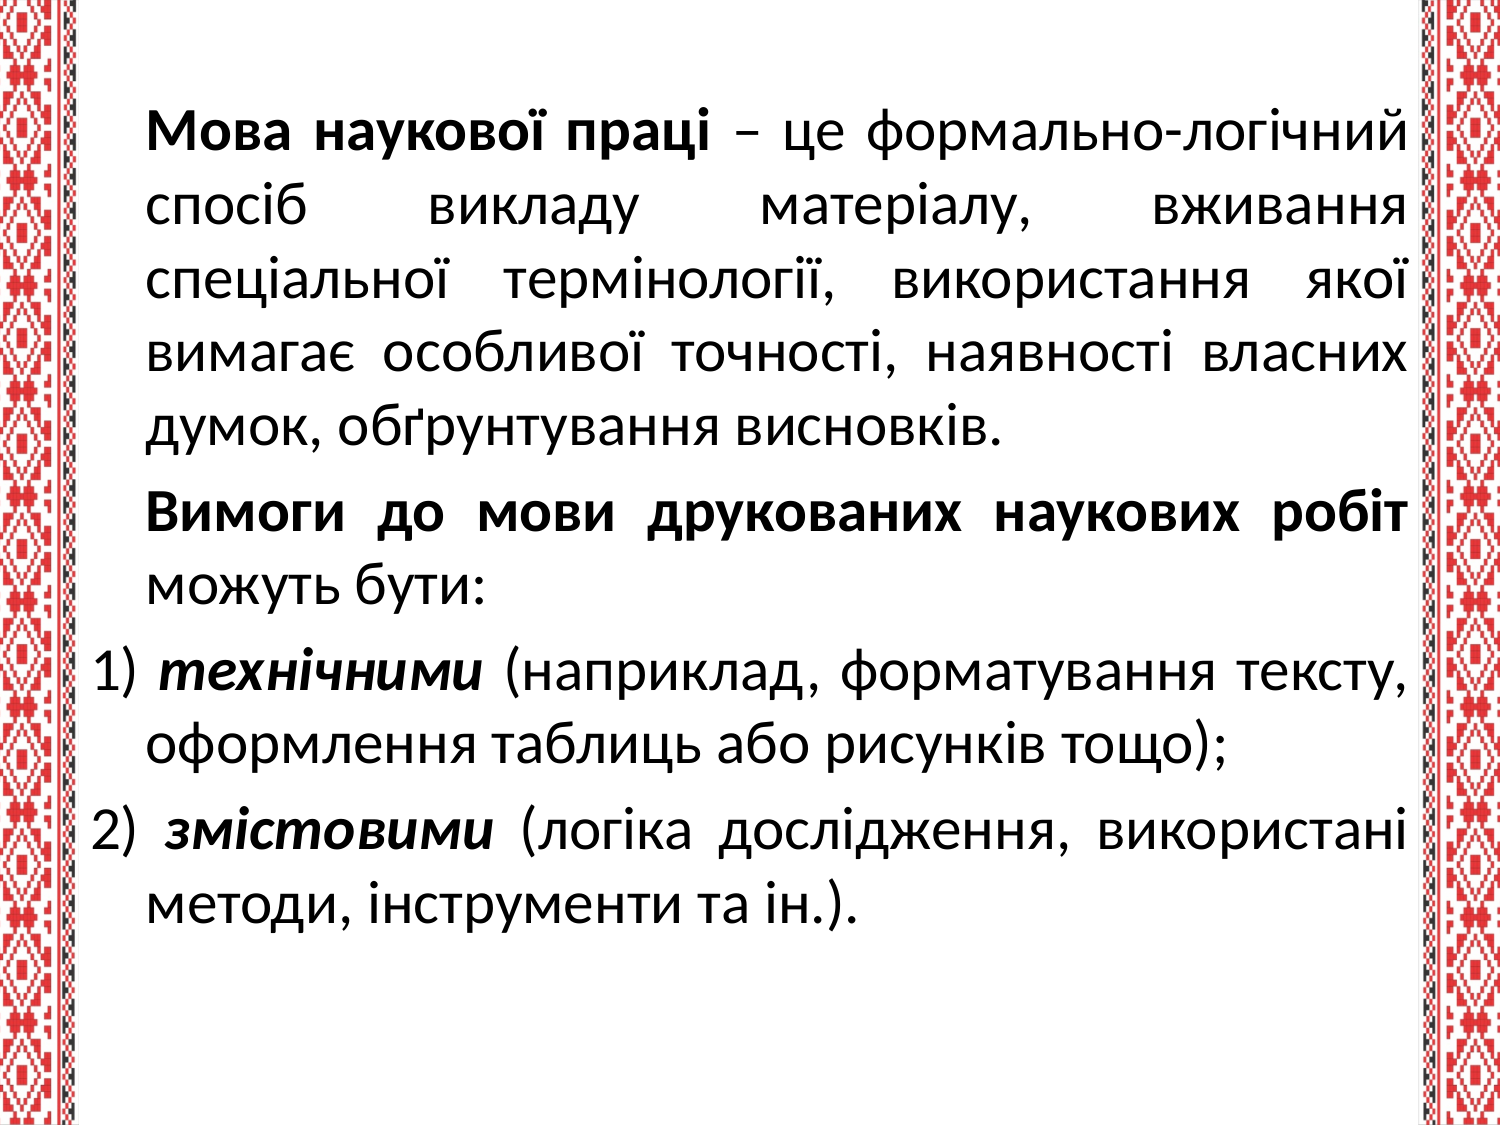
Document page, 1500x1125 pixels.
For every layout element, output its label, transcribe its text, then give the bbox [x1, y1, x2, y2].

picture [0, 1, 585, 1124]
picture [911, 1, 1500, 1124]
list Мова наукової праці – це формально-логічний спосіб викладу матеріалу, вживання спеціальної термінології, використання якої вимагає особливої точності, наявності власних думок, обґрунтування висновків. Вимоги до мови друкованих наукових робіт можуть бути: 1) технічними (наприклад, форматування тексту, оформлення таблиць або рисунків тощо); 2) змістовими (логіка дослідження, використані методи, інструменти та ін.). [79, 82, 1418, 1005]
